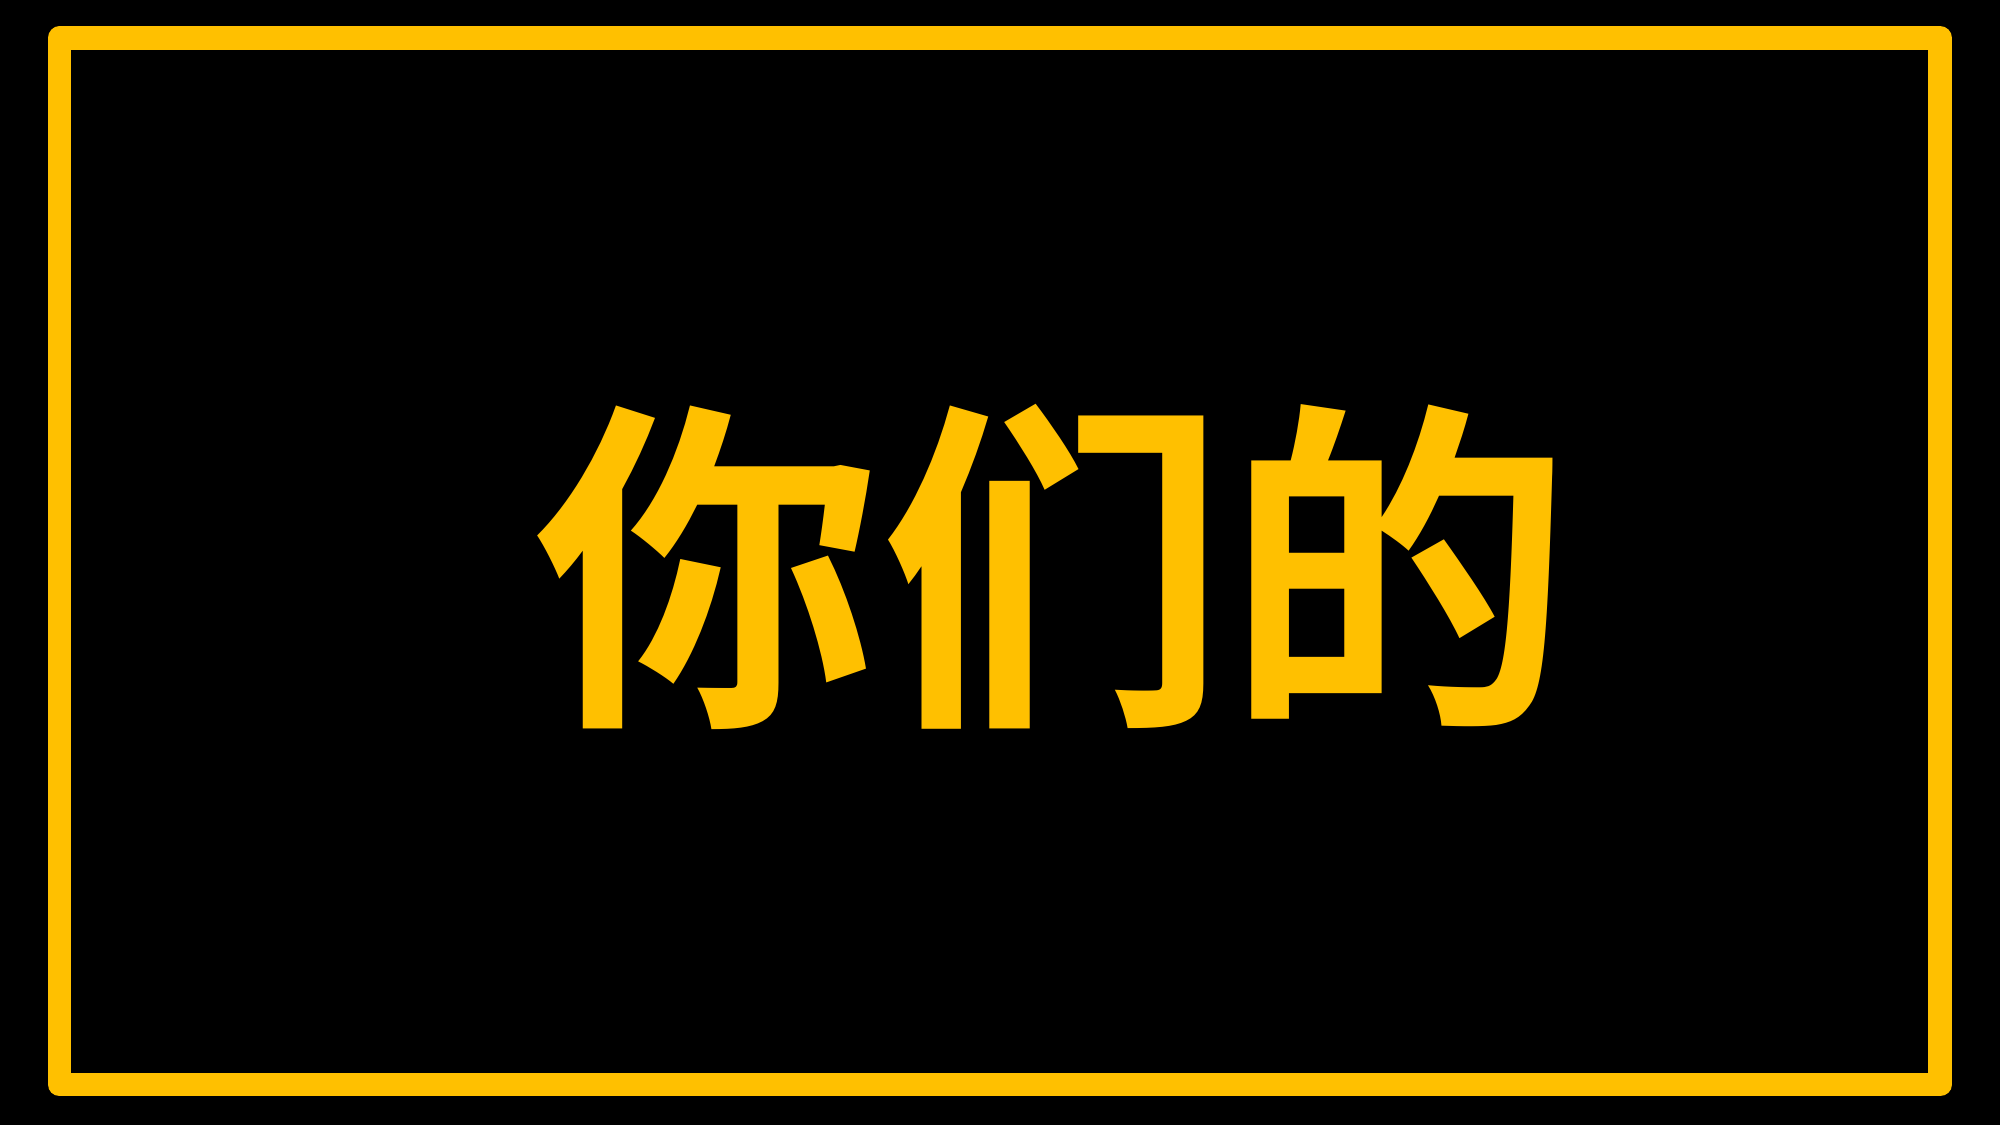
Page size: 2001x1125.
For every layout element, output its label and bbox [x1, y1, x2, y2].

text_box [59, 37, 1941, 1086]
